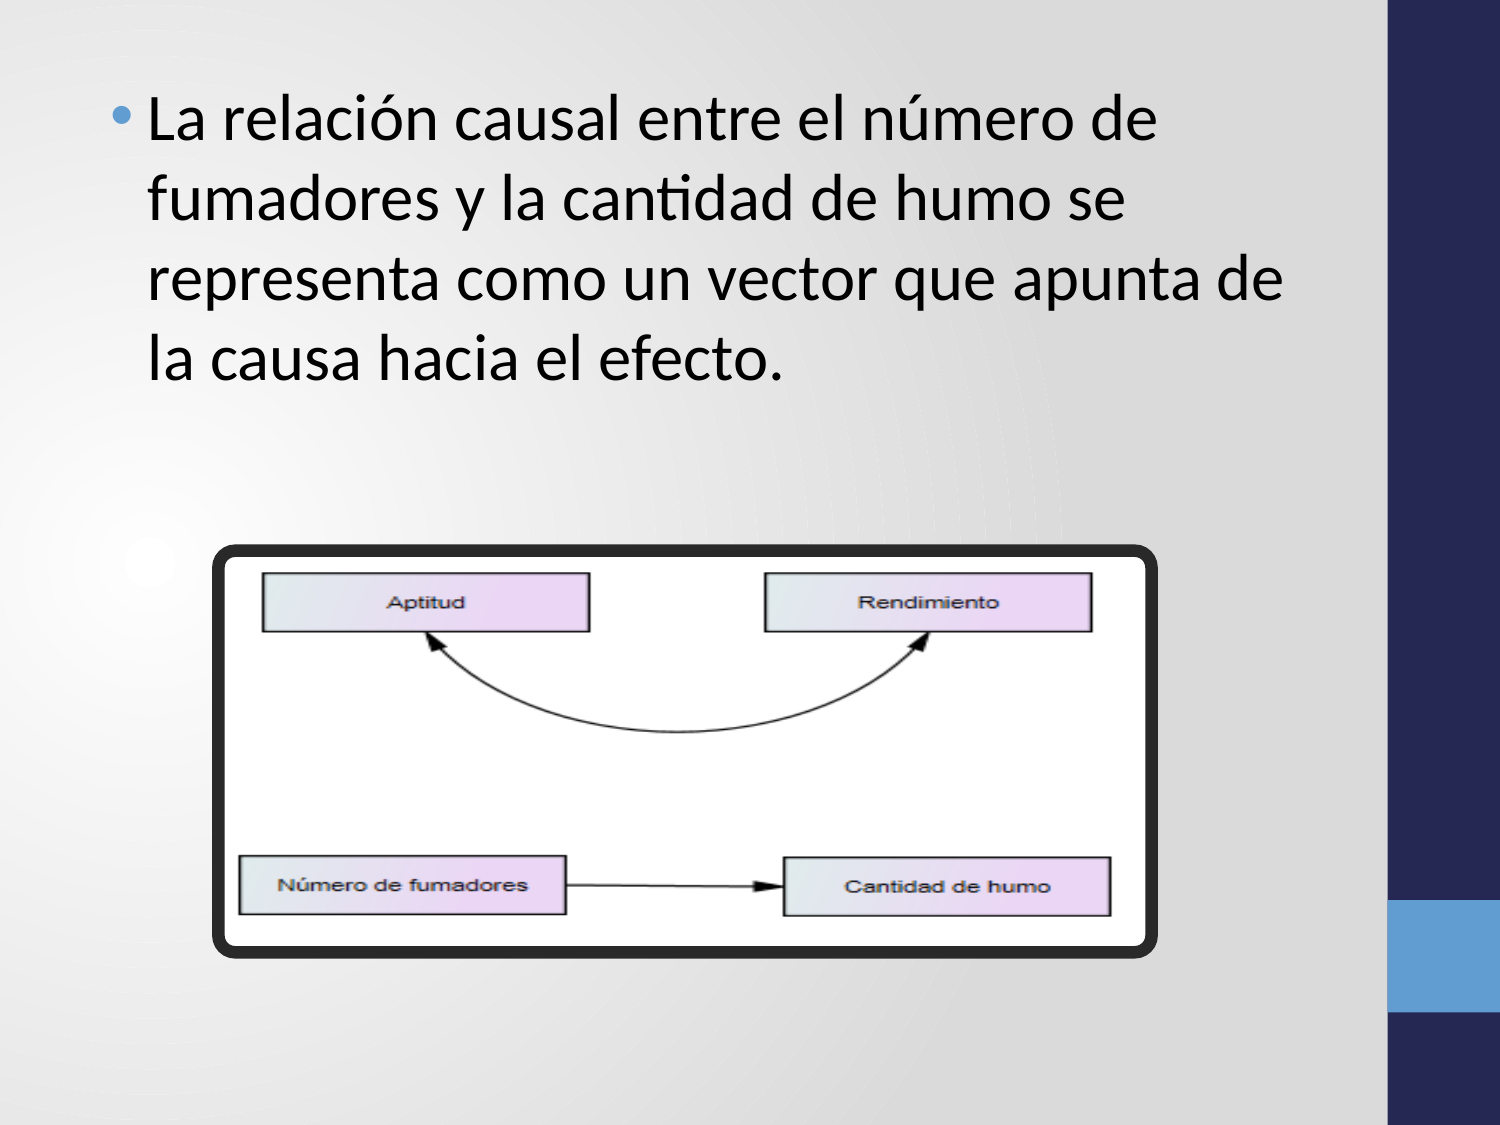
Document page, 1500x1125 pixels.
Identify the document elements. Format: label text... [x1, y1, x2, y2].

picture [217, 550, 1153, 953]
list La relación causal entre el número de fumadores y la cantidad de humo se representa como un vector que apunta de la causa hacia el efecto. [76, 66, 1327, 854]
